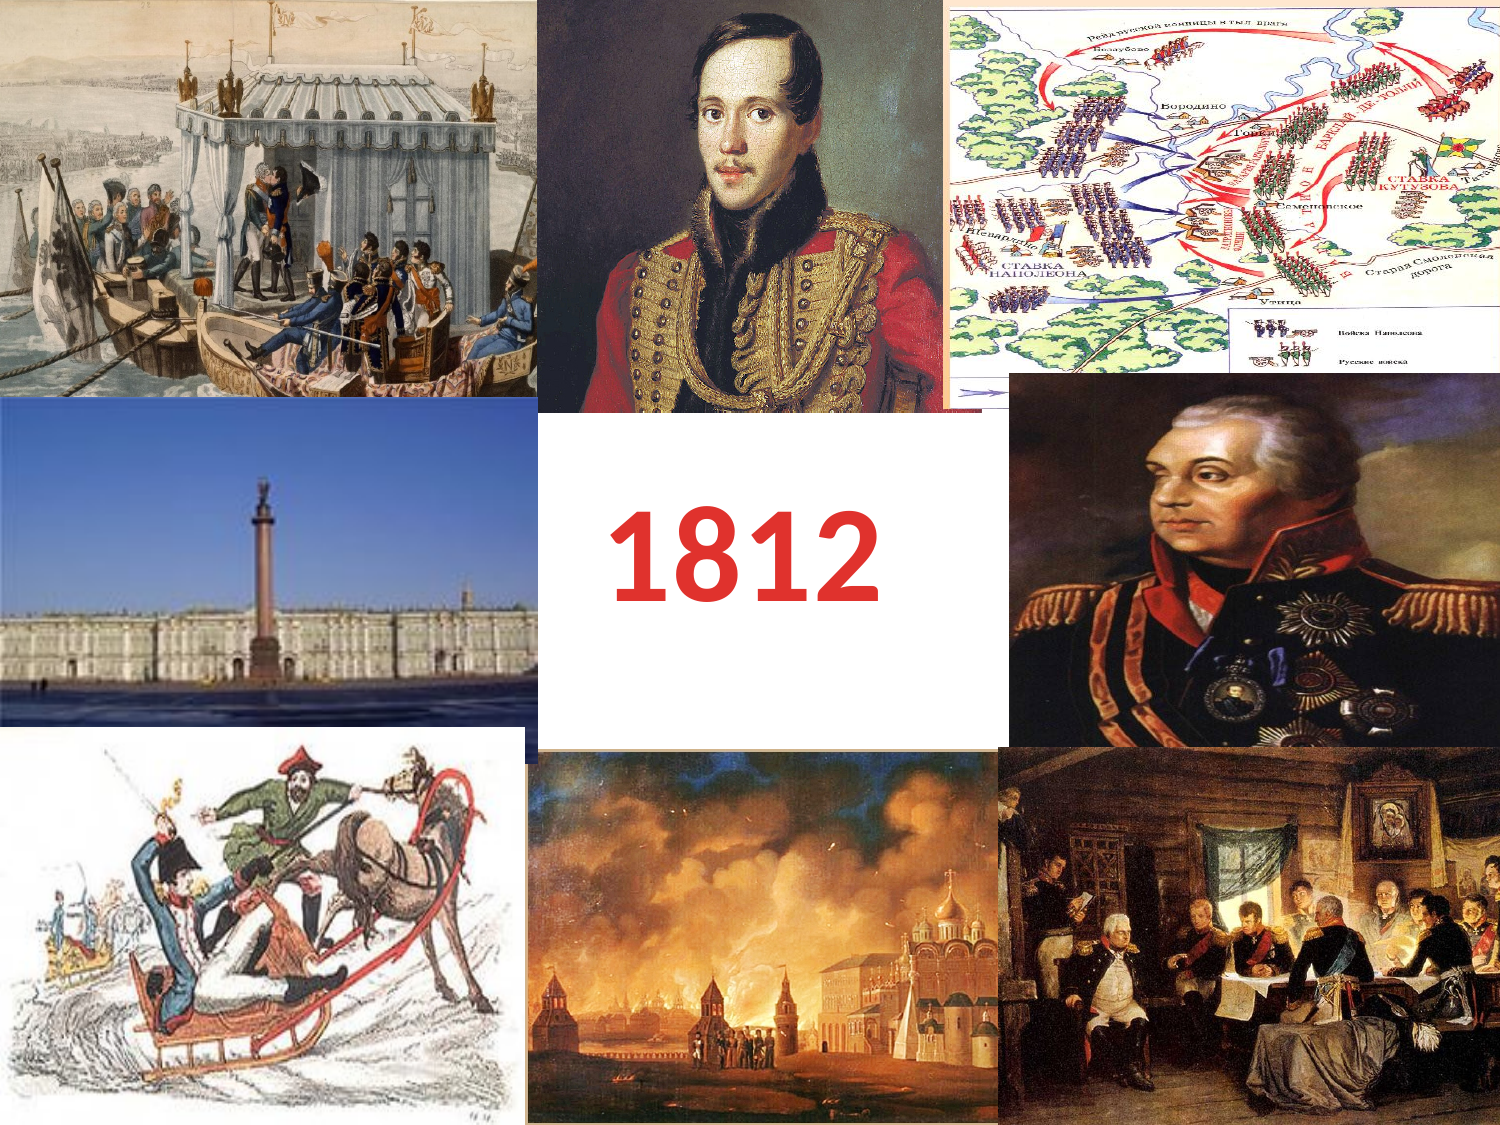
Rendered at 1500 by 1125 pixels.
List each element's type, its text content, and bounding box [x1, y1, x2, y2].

text_box 1812 [586, 456, 899, 637]
picture [0, 0, 1500, 1125]
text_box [997, 747, 1500, 1125]
